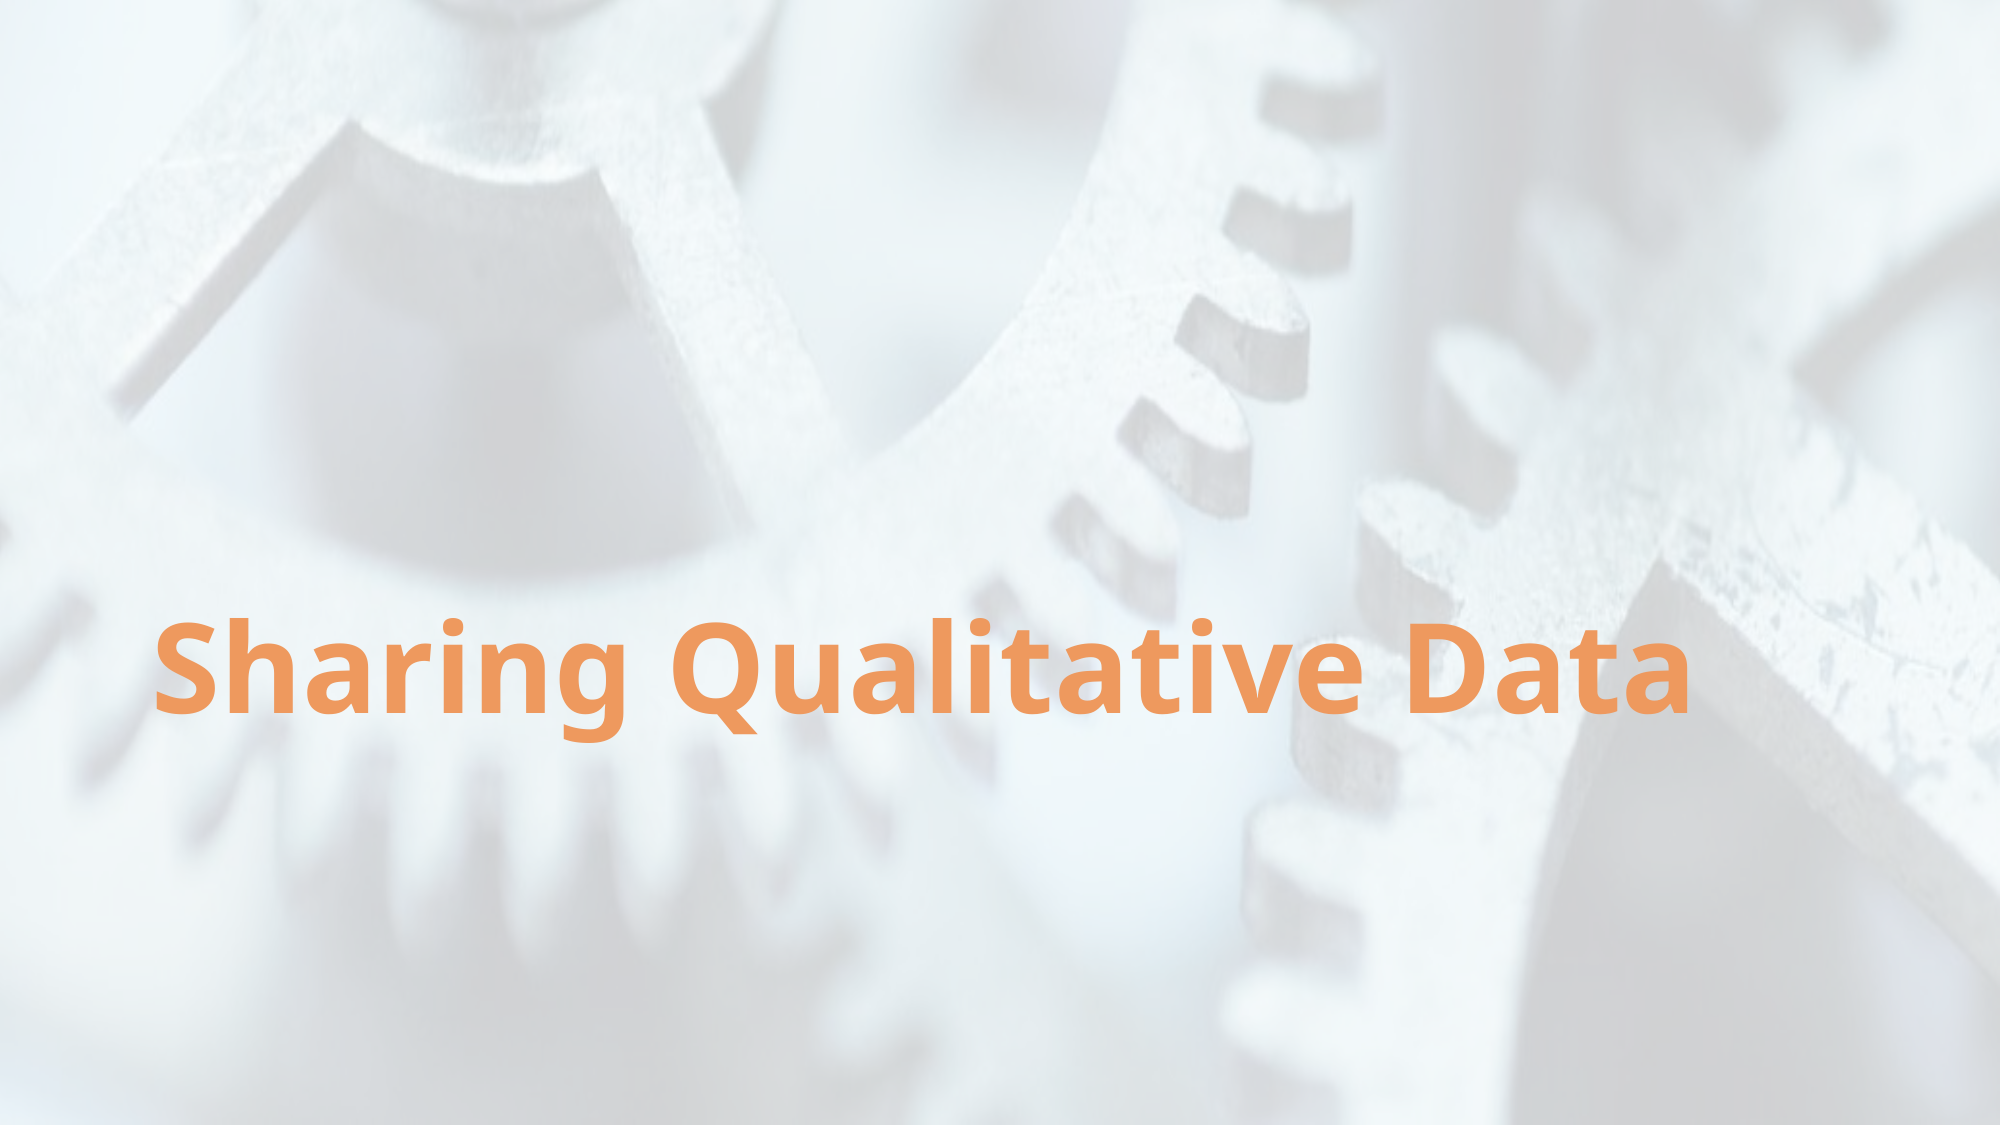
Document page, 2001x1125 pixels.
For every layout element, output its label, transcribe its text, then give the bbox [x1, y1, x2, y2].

title Sharing Qualitative Data [136, 280, 1862, 749]
